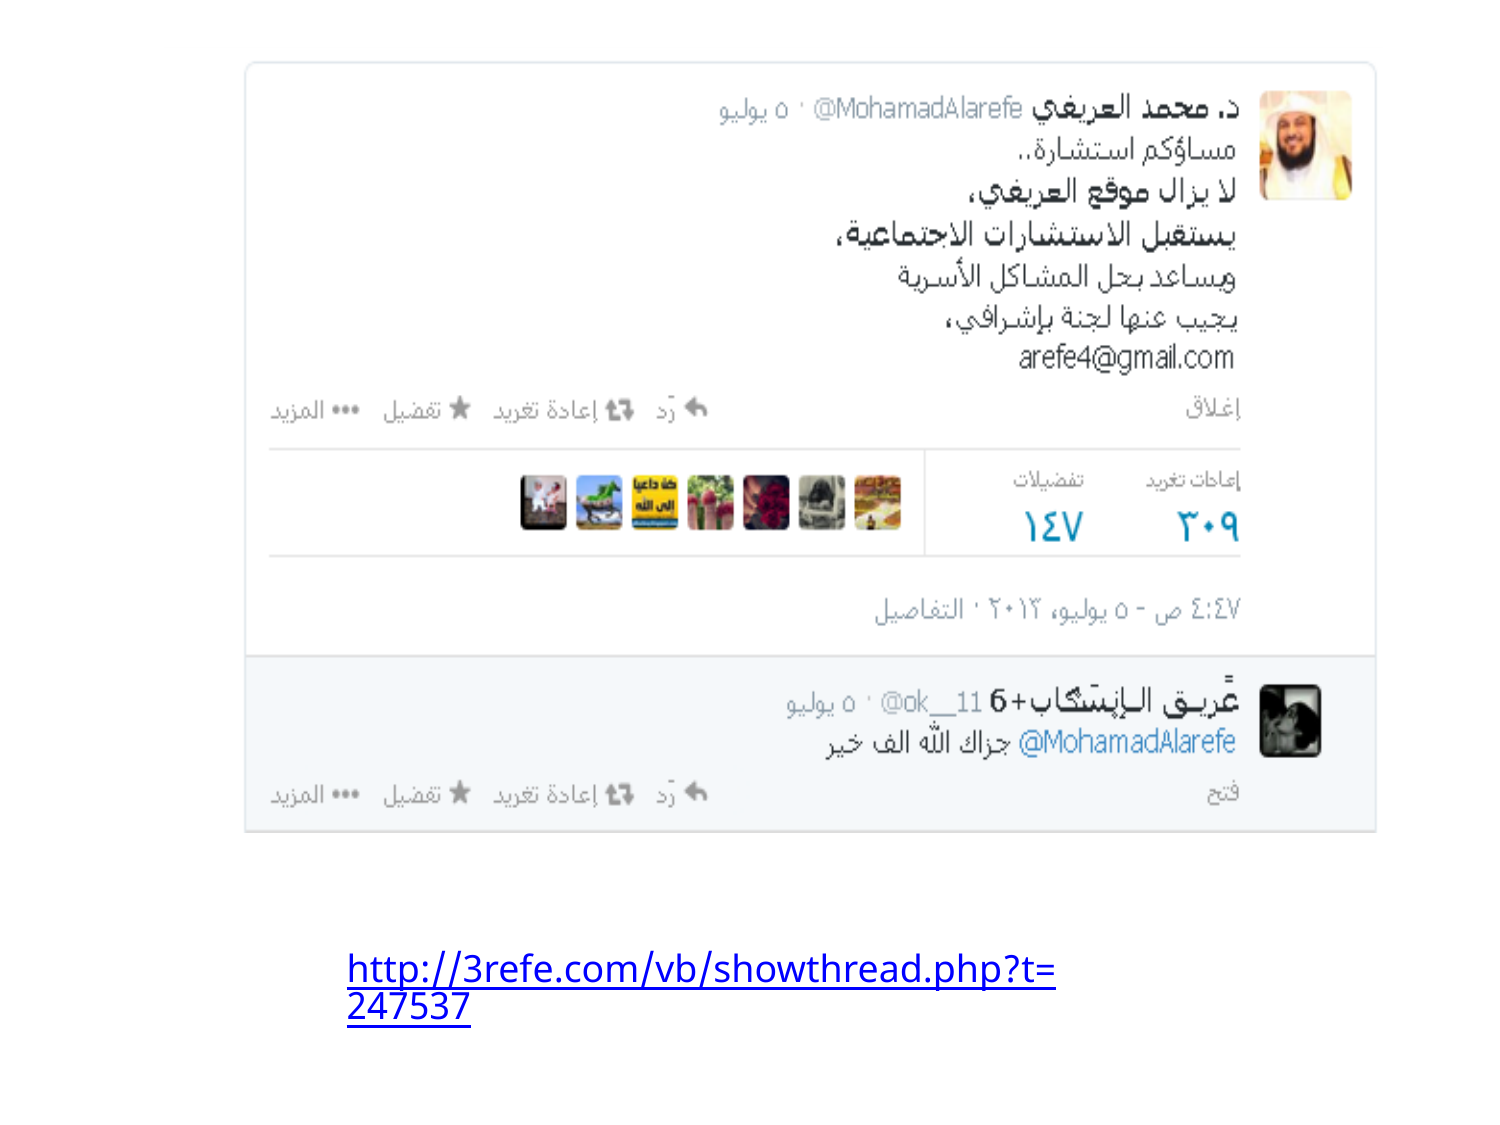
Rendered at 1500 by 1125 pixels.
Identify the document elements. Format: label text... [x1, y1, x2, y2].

picture [163, 46, 1383, 834]
text_box http://3refe.com/vb/showthread.php?t=247537 [445, 937, 1196, 1091]
